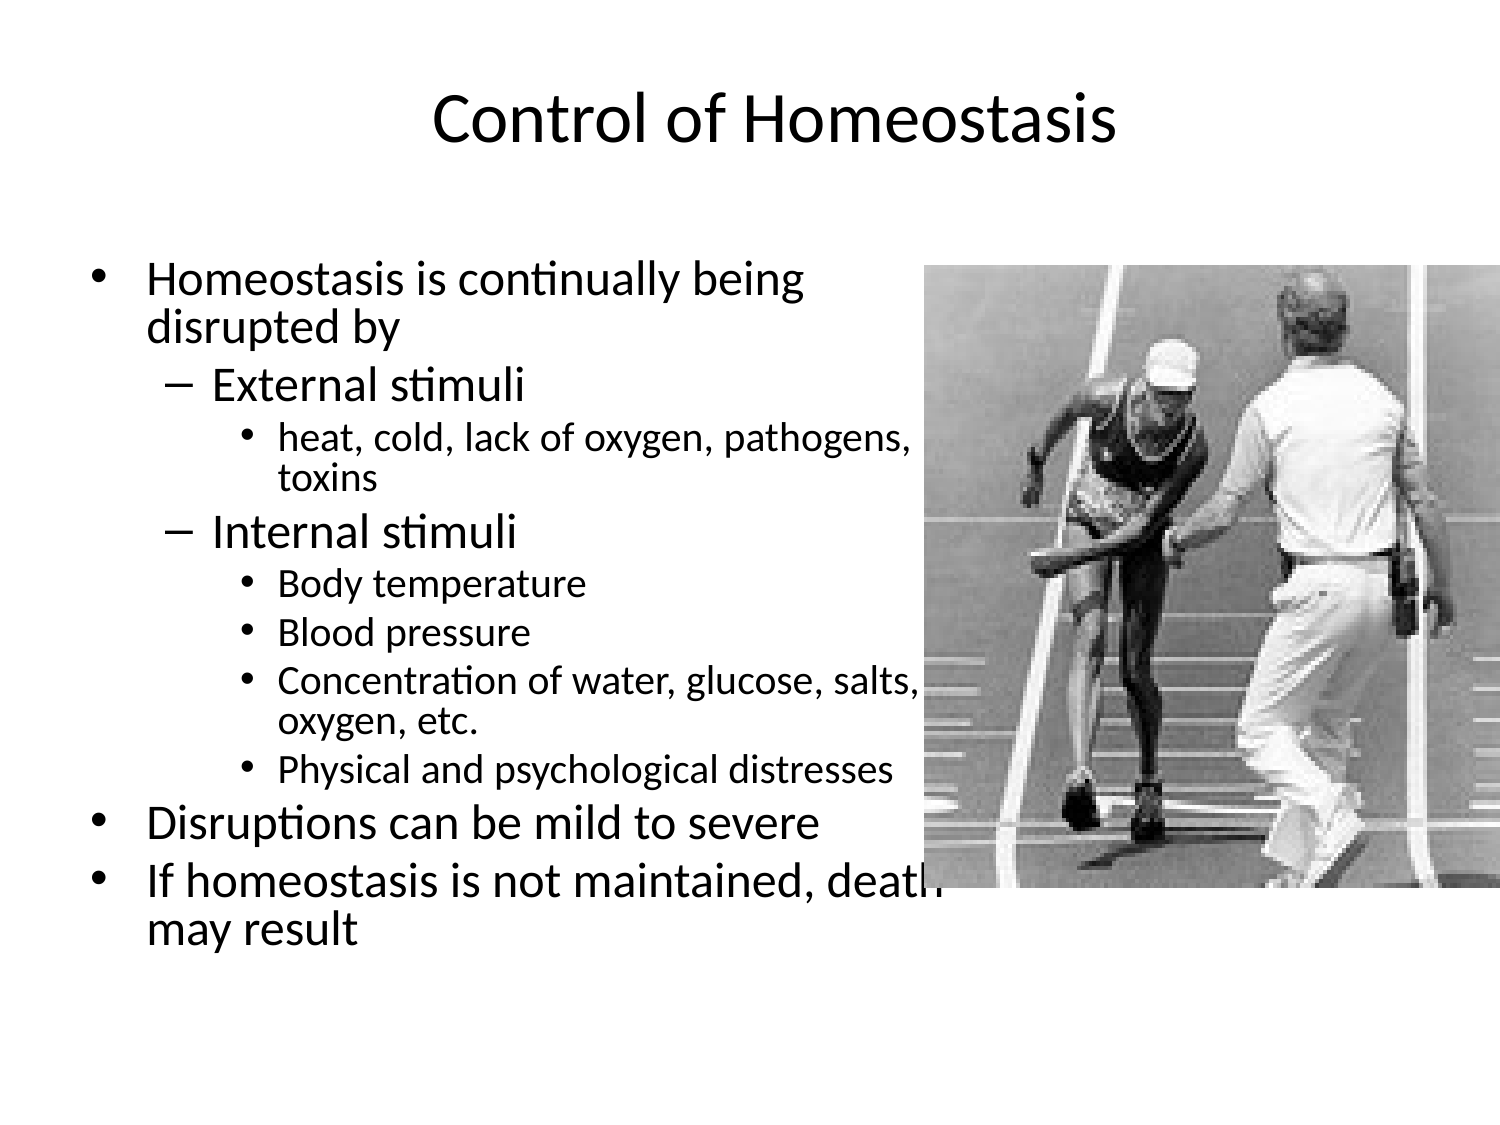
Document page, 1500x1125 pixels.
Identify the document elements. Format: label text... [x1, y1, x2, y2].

picture [924, 265, 1500, 888]
text_box Homeostasis is continually being disrupted by External stimuli heat, cold, lack of oxygen, pathogens, toxins Internal stimuli Body temperature Blood pressure Concentration of water, glucose, salts, oxygen, etc. Physical and psychological distresses Disruptions can be mild to severe If homeostasis is not maintained, death may result [74, 249, 988, 1050]
title Control of Homeostasis [99, 62, 1450, 165]
